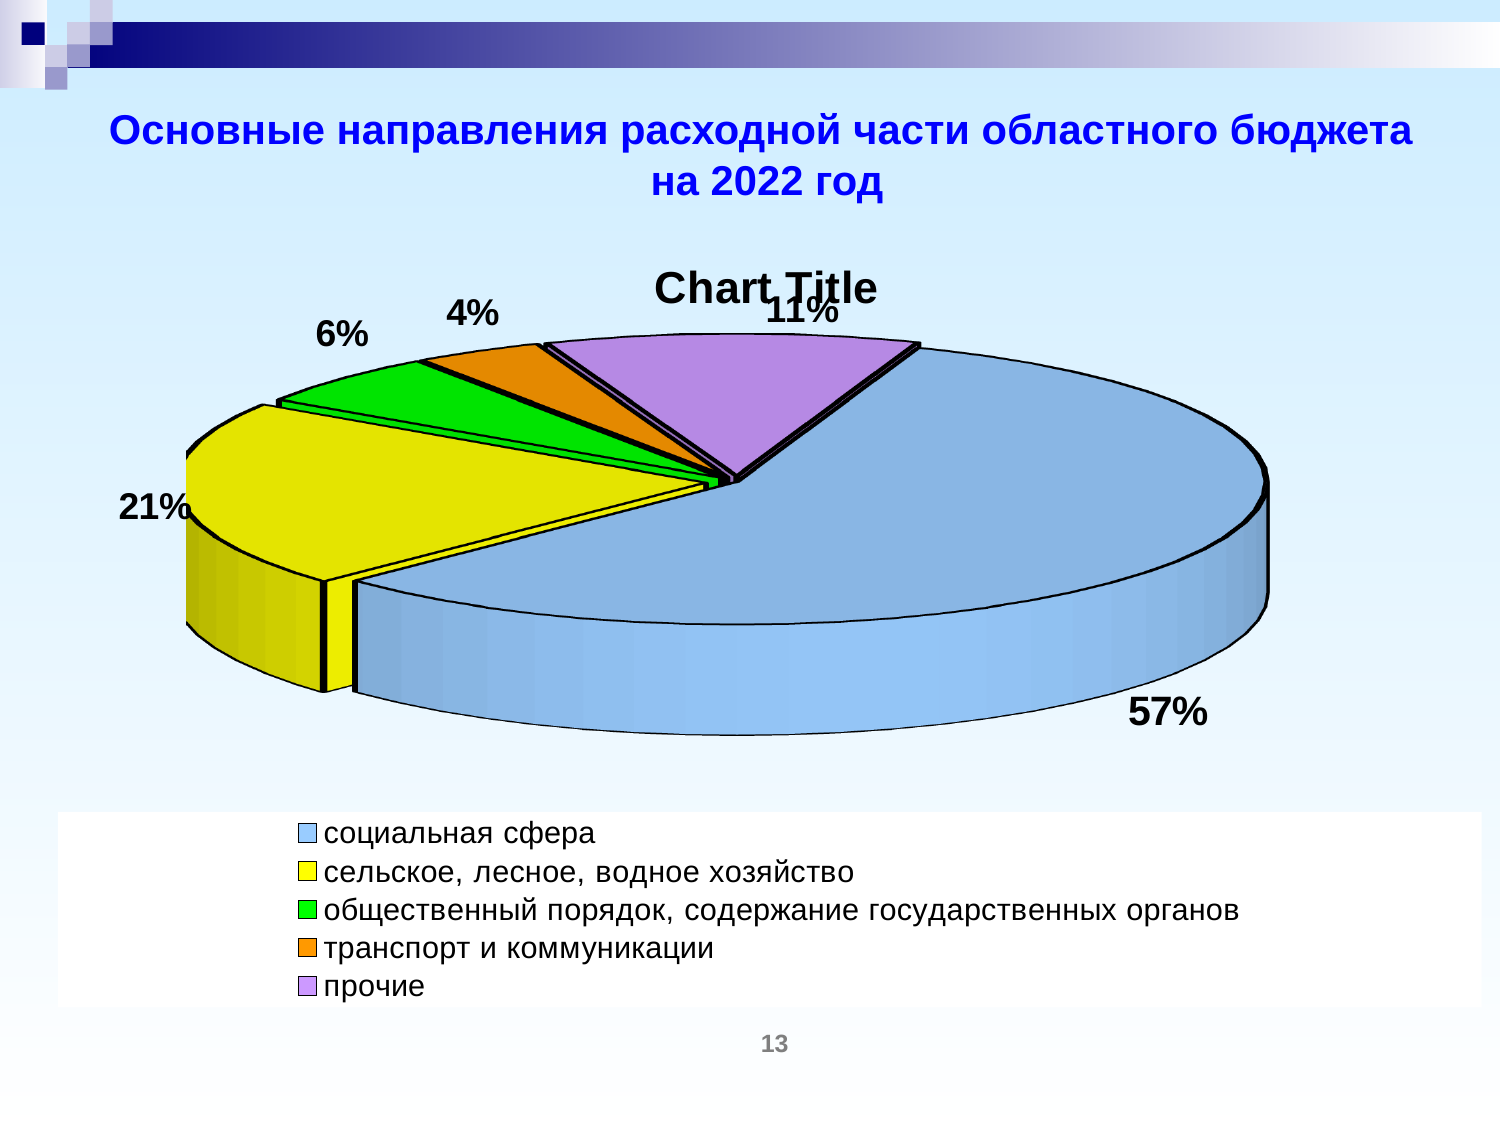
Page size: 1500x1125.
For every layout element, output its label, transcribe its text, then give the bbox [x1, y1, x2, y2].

chart [51, 223, 1482, 1063]
title Основные направления расходной части областного бюджета на 2022 год [75, 75, 1459, 222]
